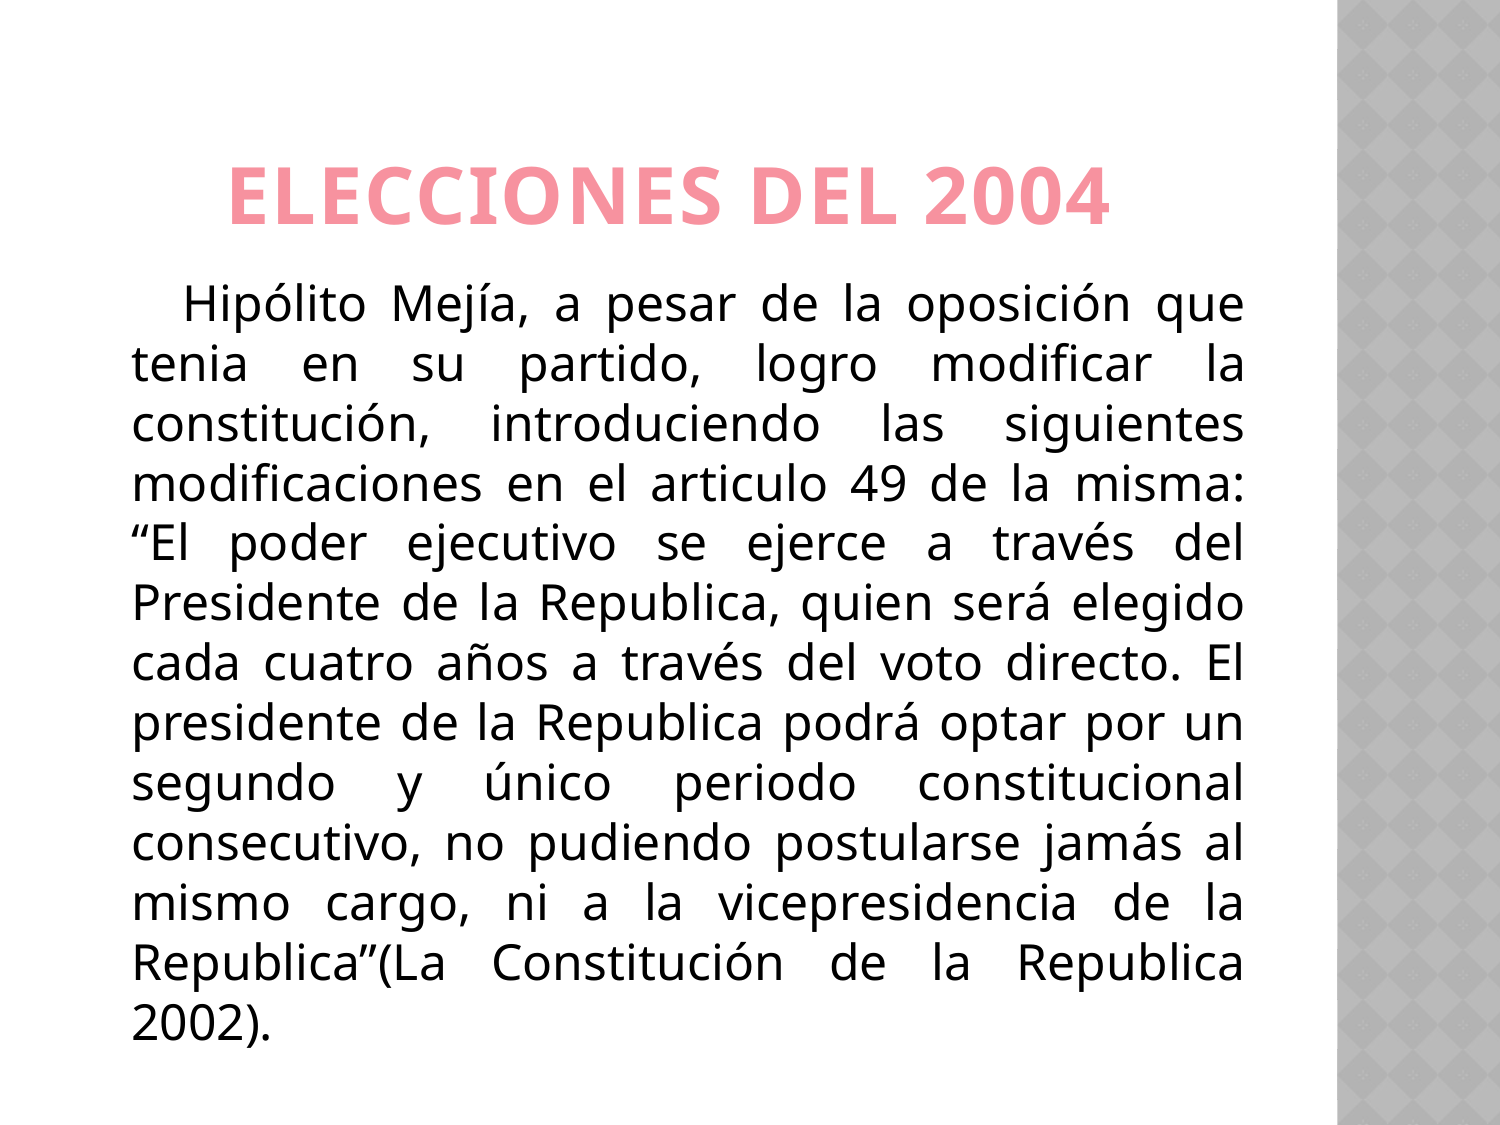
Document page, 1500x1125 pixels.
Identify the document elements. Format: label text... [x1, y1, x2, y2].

list Hipólito Mejía, a pesar de la oposición que tenia en su partido, logro modificar la constitución, introduciendo las siguientes modificaciones en el articulo 49 de la misma: “El poder ejecutivo se ejerce a través del Presidente de la Republica, quien será elegido cada cuatro años a través del voto directo. El presidente de la Republica podrá optar por un segundo y único periodo constitucional consecutivo, no pudiendo postularse jamás al mismo cargo, ni a la vicepresidencia de la Republica”(La Constitución de la Republica 2002). [75, 264, 1263, 1059]
title Elecciones del 2004 [75, 52, 1263, 240]
